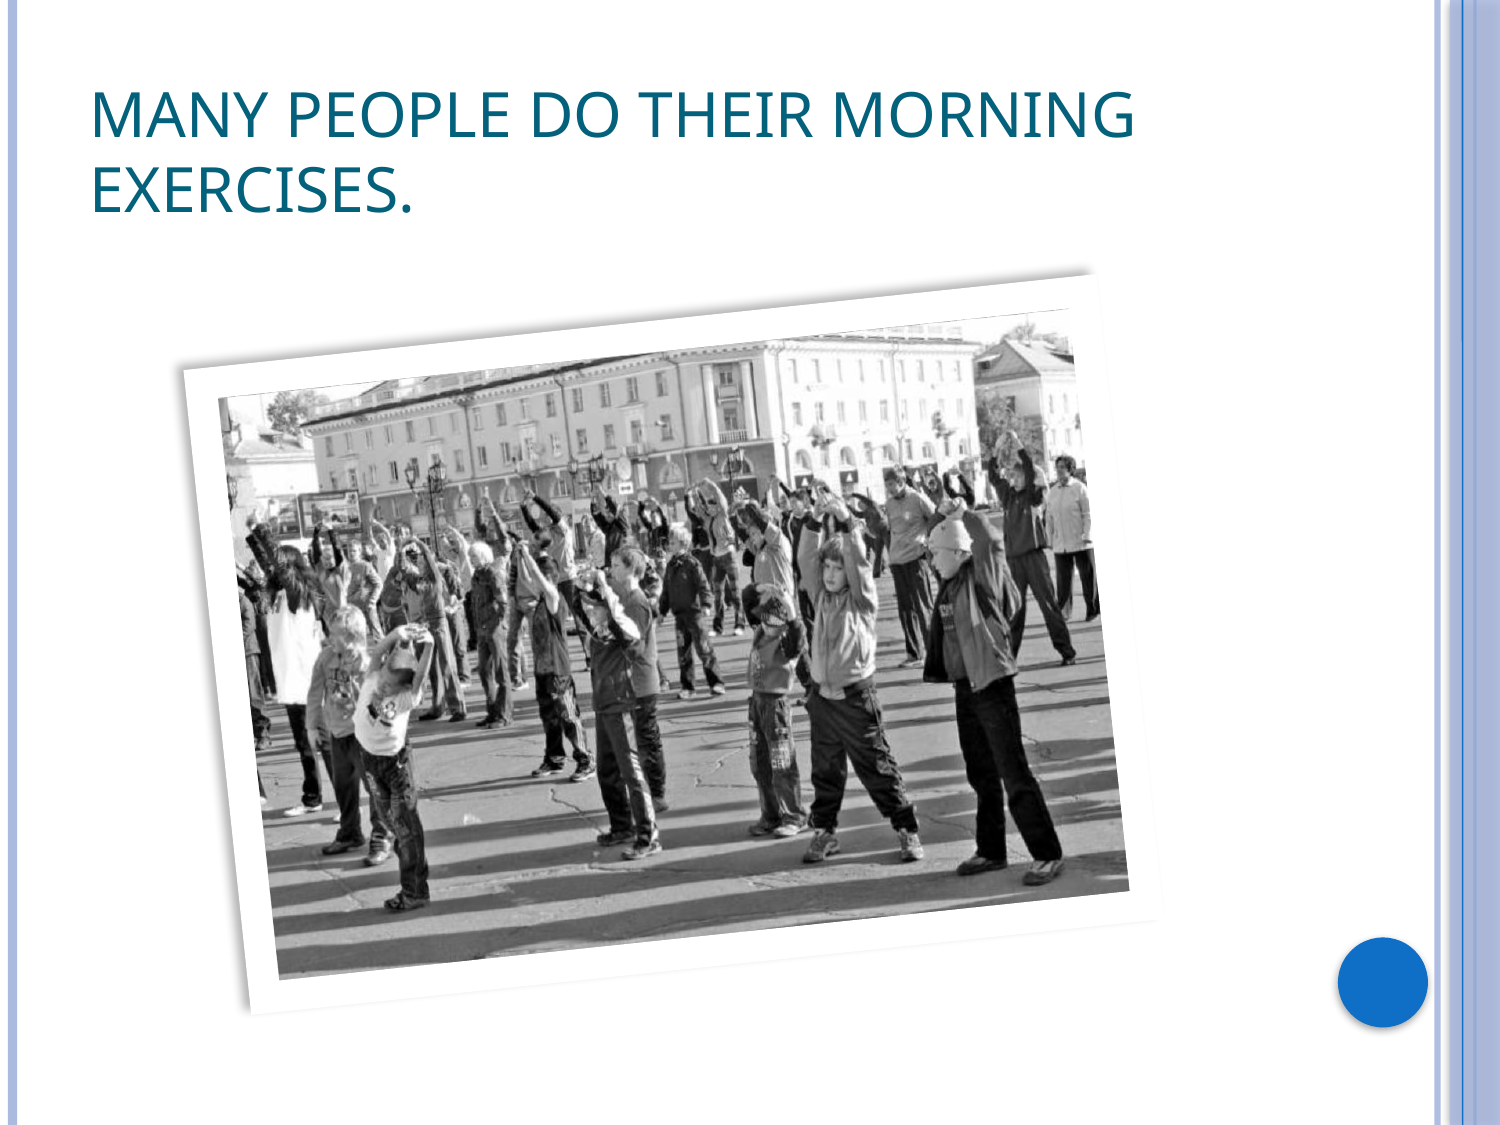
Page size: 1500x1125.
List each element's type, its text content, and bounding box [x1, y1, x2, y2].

title Many people do their morning exercises. [75, 45, 1300, 233]
picture [219, 310, 1129, 980]
